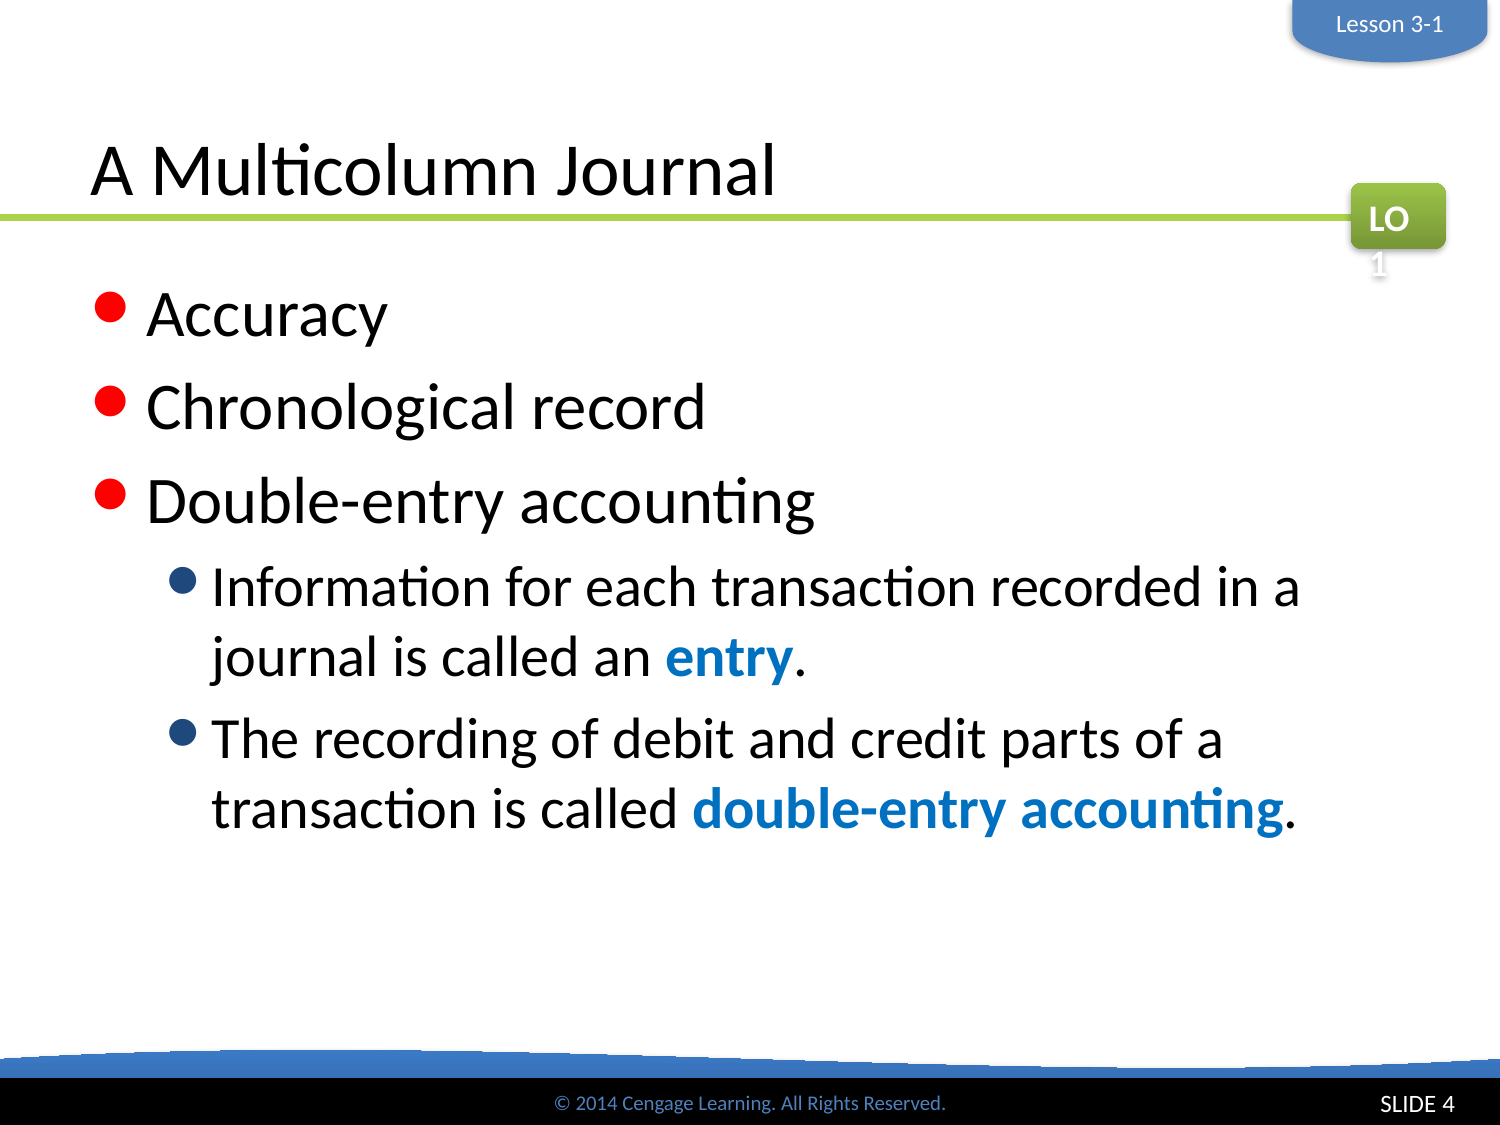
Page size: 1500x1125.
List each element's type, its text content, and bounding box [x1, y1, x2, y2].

slide_number SLIDE 4 [1170, 1080, 1470, 1125]
list Accuracy Chronological record Double-entry accounting Information for each transaction recorded in a journal is called an entry. The recording of debit and credit parts of a transaction is called double-entry accounting. [75, 262, 1425, 1005]
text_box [1292, 0, 1488, 63]
text_box LO1 [1350, 183, 1446, 250]
title A Multicolumn Journal [75, 29, 1350, 218]
